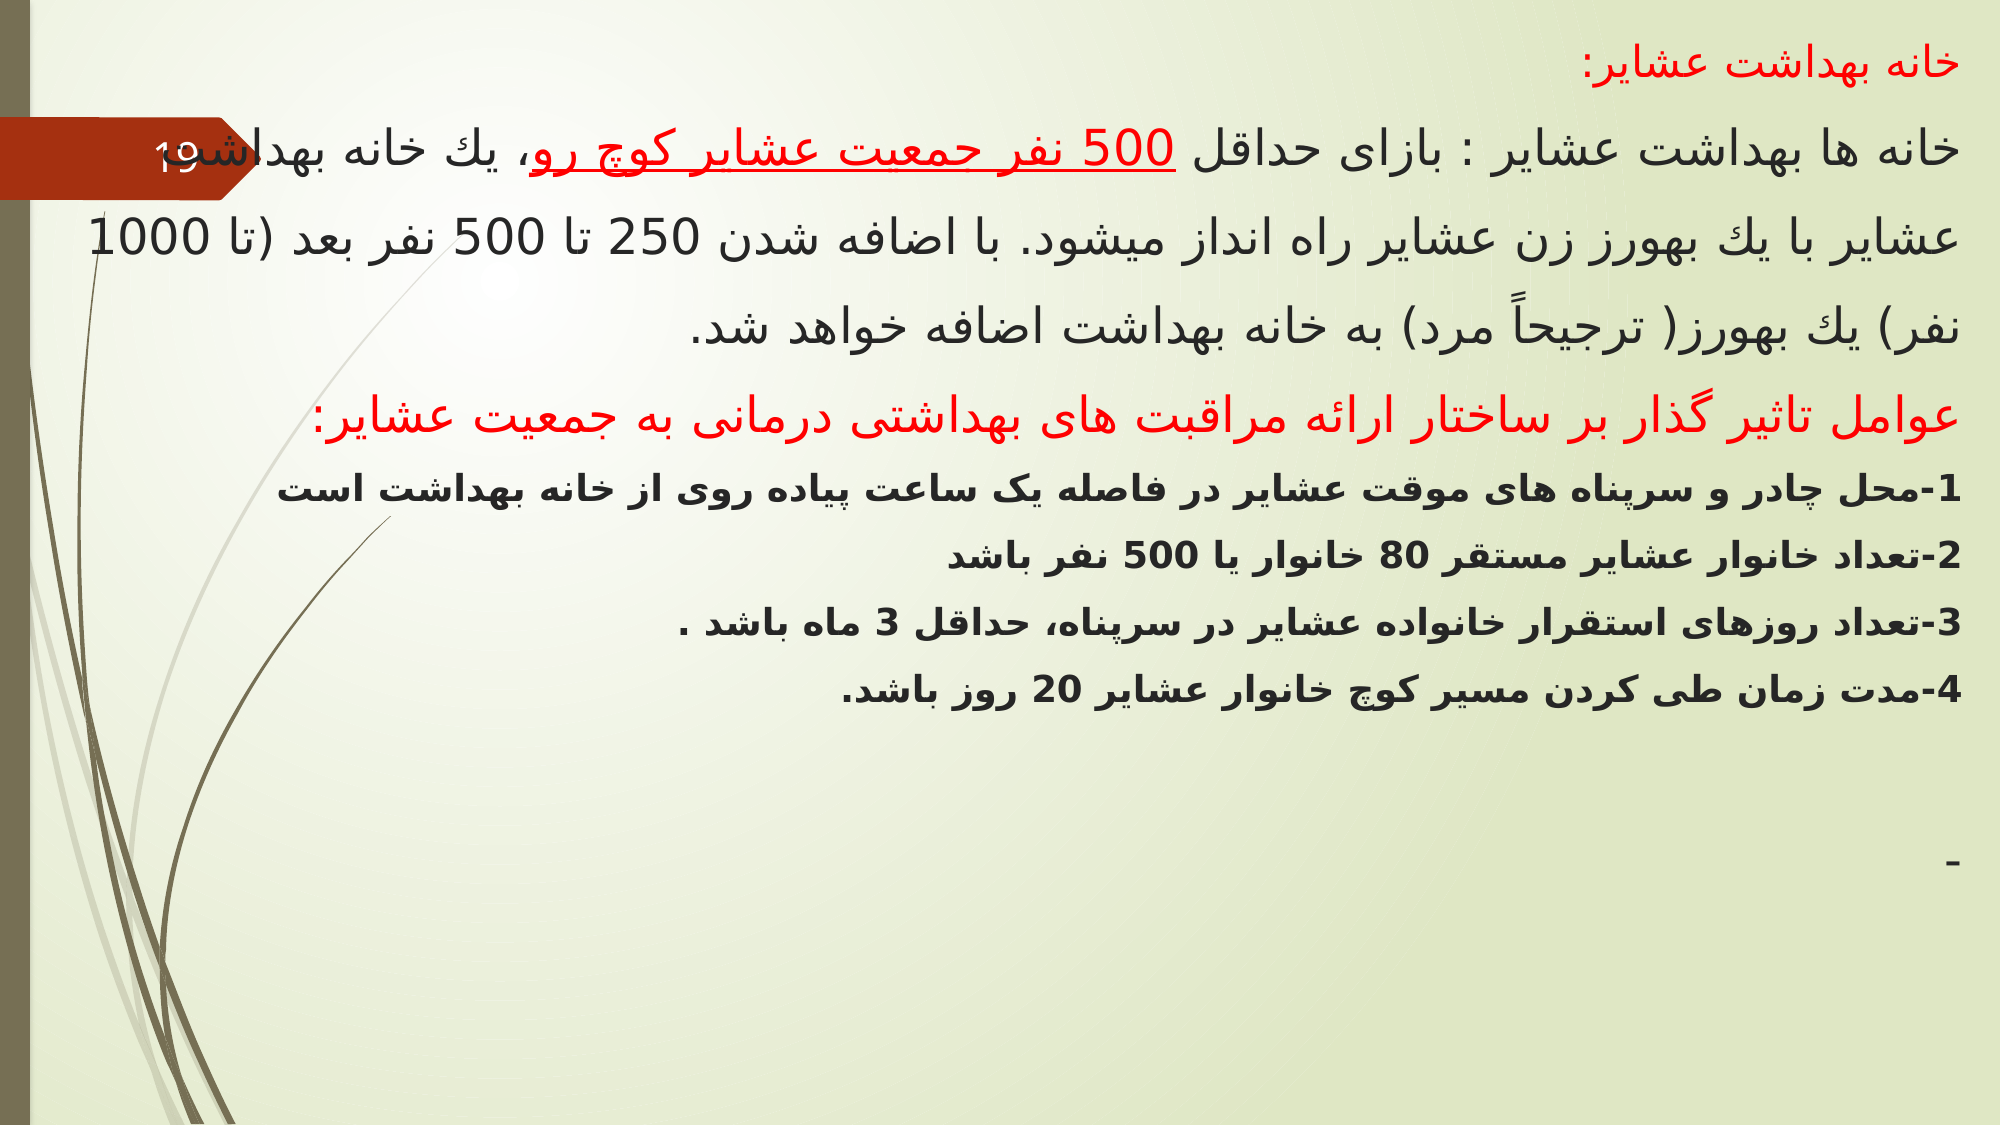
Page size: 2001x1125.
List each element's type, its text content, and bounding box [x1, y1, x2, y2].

title خانه بهداشت عشایر: خانه ها بهداشت عشاير : بازای حداقل 500 نفر جمعيت عشاير كوچ رو، يك خانه بهداشت عشاير با يك بهورز زن عشاير راه انداز ميشود. با اضافه شدن 250 تا 500 نفر بعد (تا 1000 نفر) يك بهورز( ترجيحاً مرد) به خانه بهداشت اضافه خواهد شد. عوامل تاثیر گذار بر ساختار ارائه مراقبت های بهداشتی درمانی به جمعیت عشایر: 1-محل چادر و سرپناه های موقت عشایر در فاصله یک ساعت پیاده روی از خانه بهداشت است 2-تعداد خانوار عشایر مستقر 80 خانوار یا 500 نفر باشد 3-تعداد روزهای استقرار خانواده عشایر در سرپناه، حداقل 3 ماه باشد . 4-مدت زمان طی کردن مسیر کوچ خانوار عشایر 20 روز باشد. - [27, 0, 1978, 1047]
slide_number 19 [87, 129, 216, 190]
